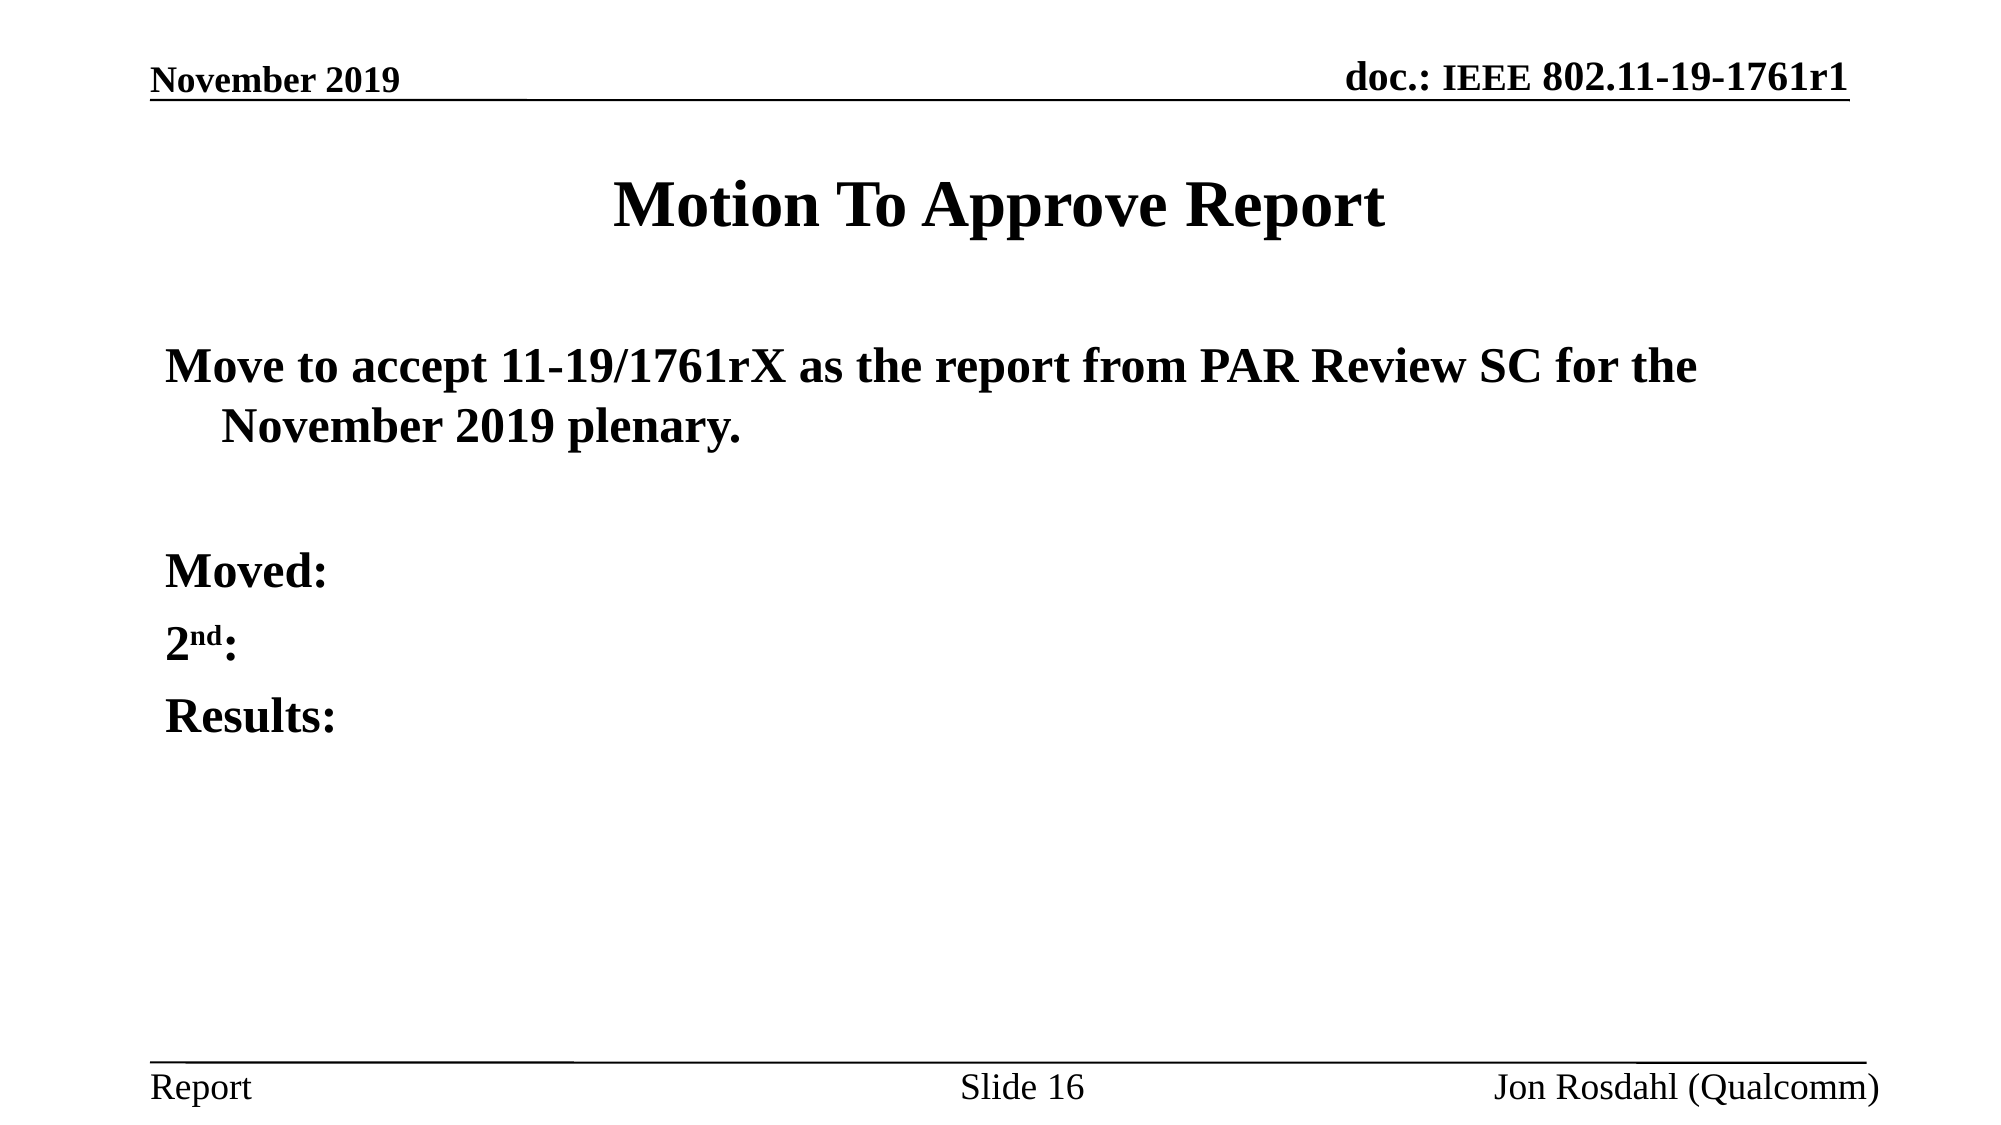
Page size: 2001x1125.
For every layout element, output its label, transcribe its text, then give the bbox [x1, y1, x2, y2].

footer Jon Rosdahl (Qualcomm) [1436, 1061, 1881, 1108]
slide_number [149, 49, 431, 100]
title Motion To Approve Report [149, 112, 1850, 288]
slide_number Slide 16 [950, 1061, 1095, 1125]
list Move to accept 11-19/1761rX as the report from PAR Review SC for the November 2019 plenary. Moved: 2nd: Results: [149, 324, 1850, 1000]
